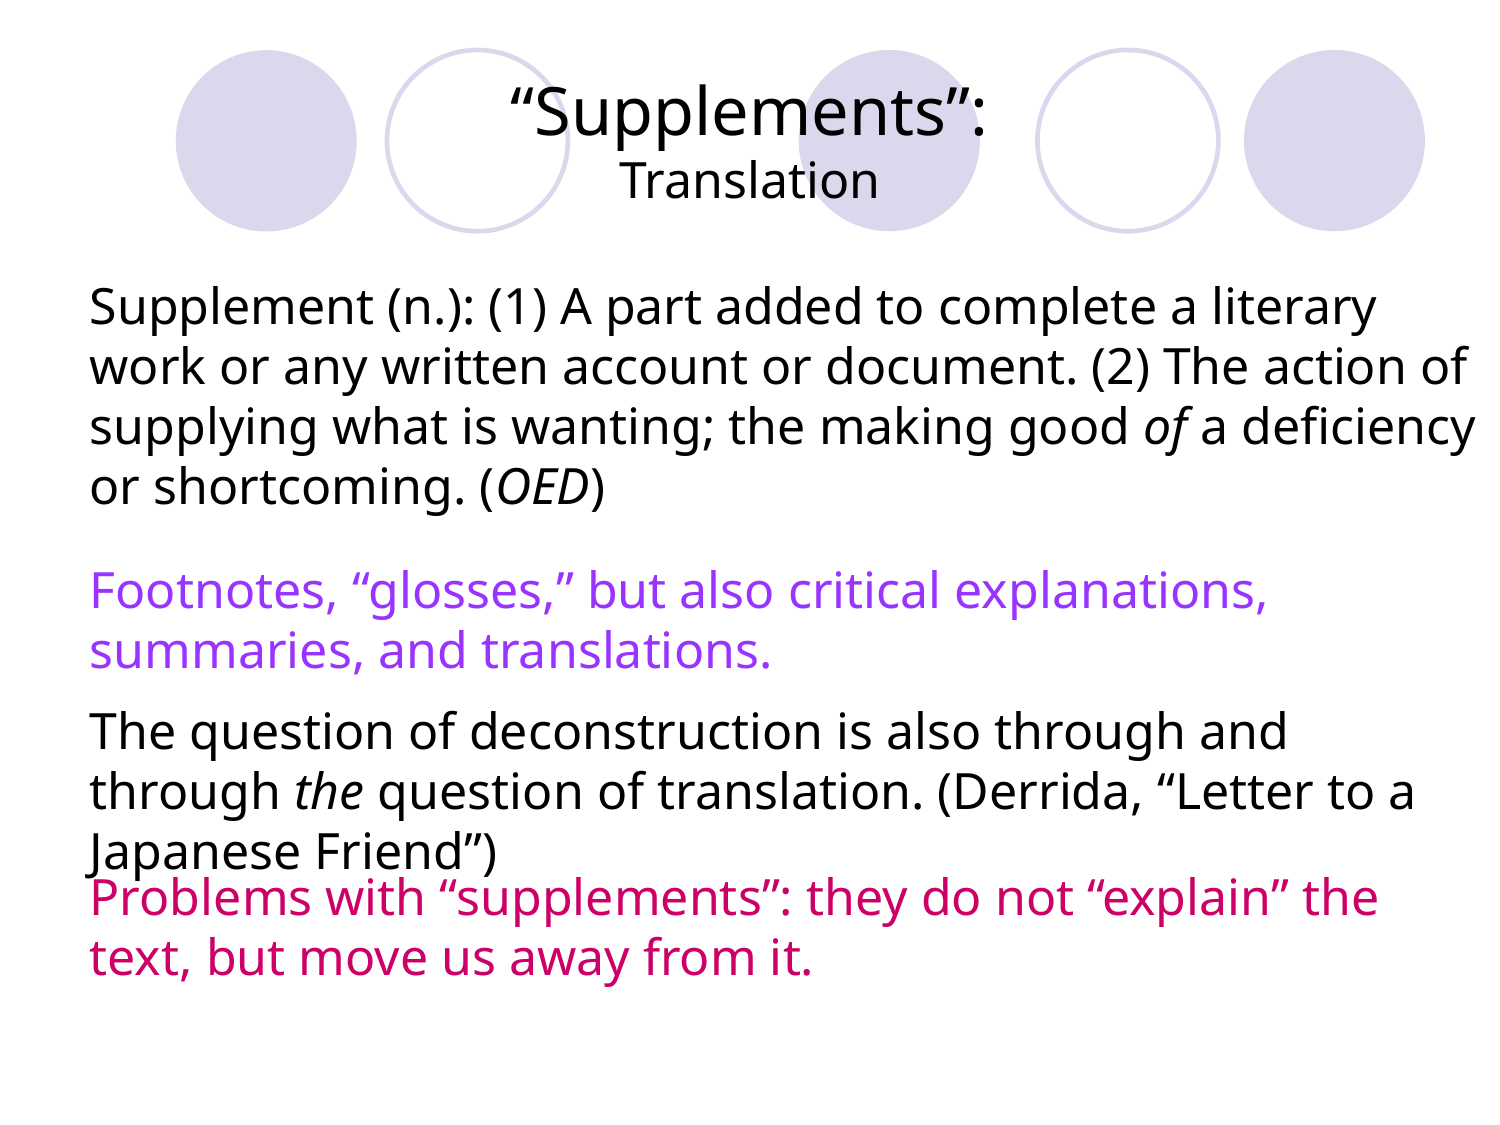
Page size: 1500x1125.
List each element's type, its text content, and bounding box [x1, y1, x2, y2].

text_box Footnotes, “glosses,” but also critical explanations, summaries, and translations. [0, 550, 1500, 686]
title “Supplements”: Translation [74, 44, 1426, 233]
text_box The question of deconstruction is also through and through the question of translation. (Derrida, “Letter to a Japanese Friend”) [0, 692, 1500, 857]
text_box Supplement (n.): (1) A part added to complete a literary work or any written account or document. (2) The action of supplying what is wanting; the making good of a deficiency or shortcoming. (OED) [0, 267, 1500, 522]
text_box Problems with “supplements”: they do not “explain” the text, but move us away from it. [0, 857, 1500, 993]
